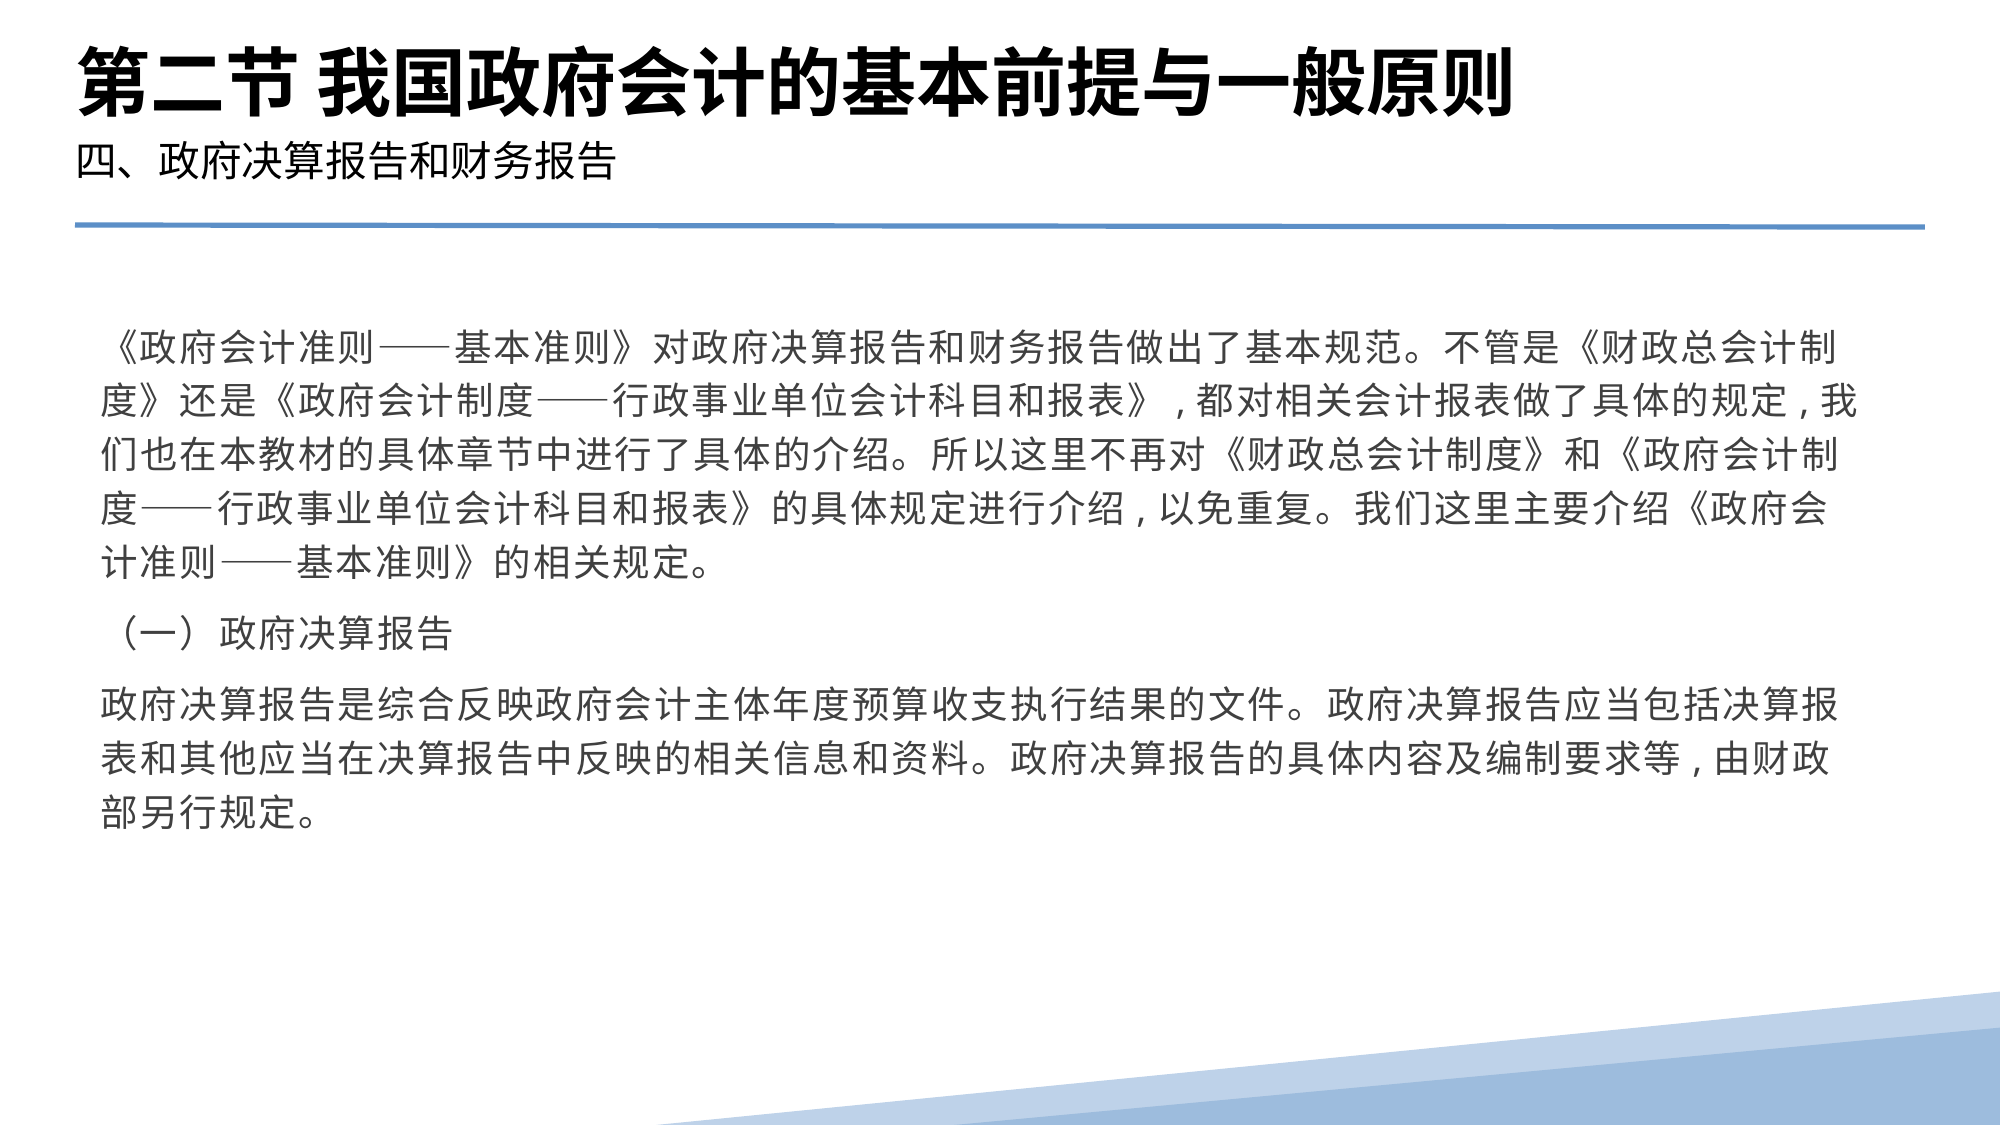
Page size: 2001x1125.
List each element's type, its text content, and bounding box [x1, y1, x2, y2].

text_box 《政府会计准则——基本准则》对政府决算报告和财务报告做出了基本规范。不管是《财政总会计制度》还是《政府会计制度——行政事业单位会计科目和报表》,都对相关会计报表做了具体的规定,我们也在本教材的具体章节中进行了具体的介绍。所以这里不再对《财政总会计制度》和《政府会计制度——行政事业单位会计科目和报表》的具体规定进行介绍,以免重复。我们这里主要介绍《政府会计准则——基本准则》的相关规定。 （一）政府决算报告 政府决算报告是综合反映政府会计主体年度预算收支执行结果的文件。政府决算报告应当包括决算报表和其他应当在决算报告中反映的相关信息和资料。政府决算报告的具体内容及编制要求等,由财政部另行规定。 [90, 279, 1875, 869]
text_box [74, 224, 1925, 228]
text_box 第二节 我国政府会计的基本前提与一般原则 [75, 24, 1925, 124]
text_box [656, 991, 2000, 1125]
text_box 四、政府决算报告和财务报告 [75, 124, 1925, 200]
